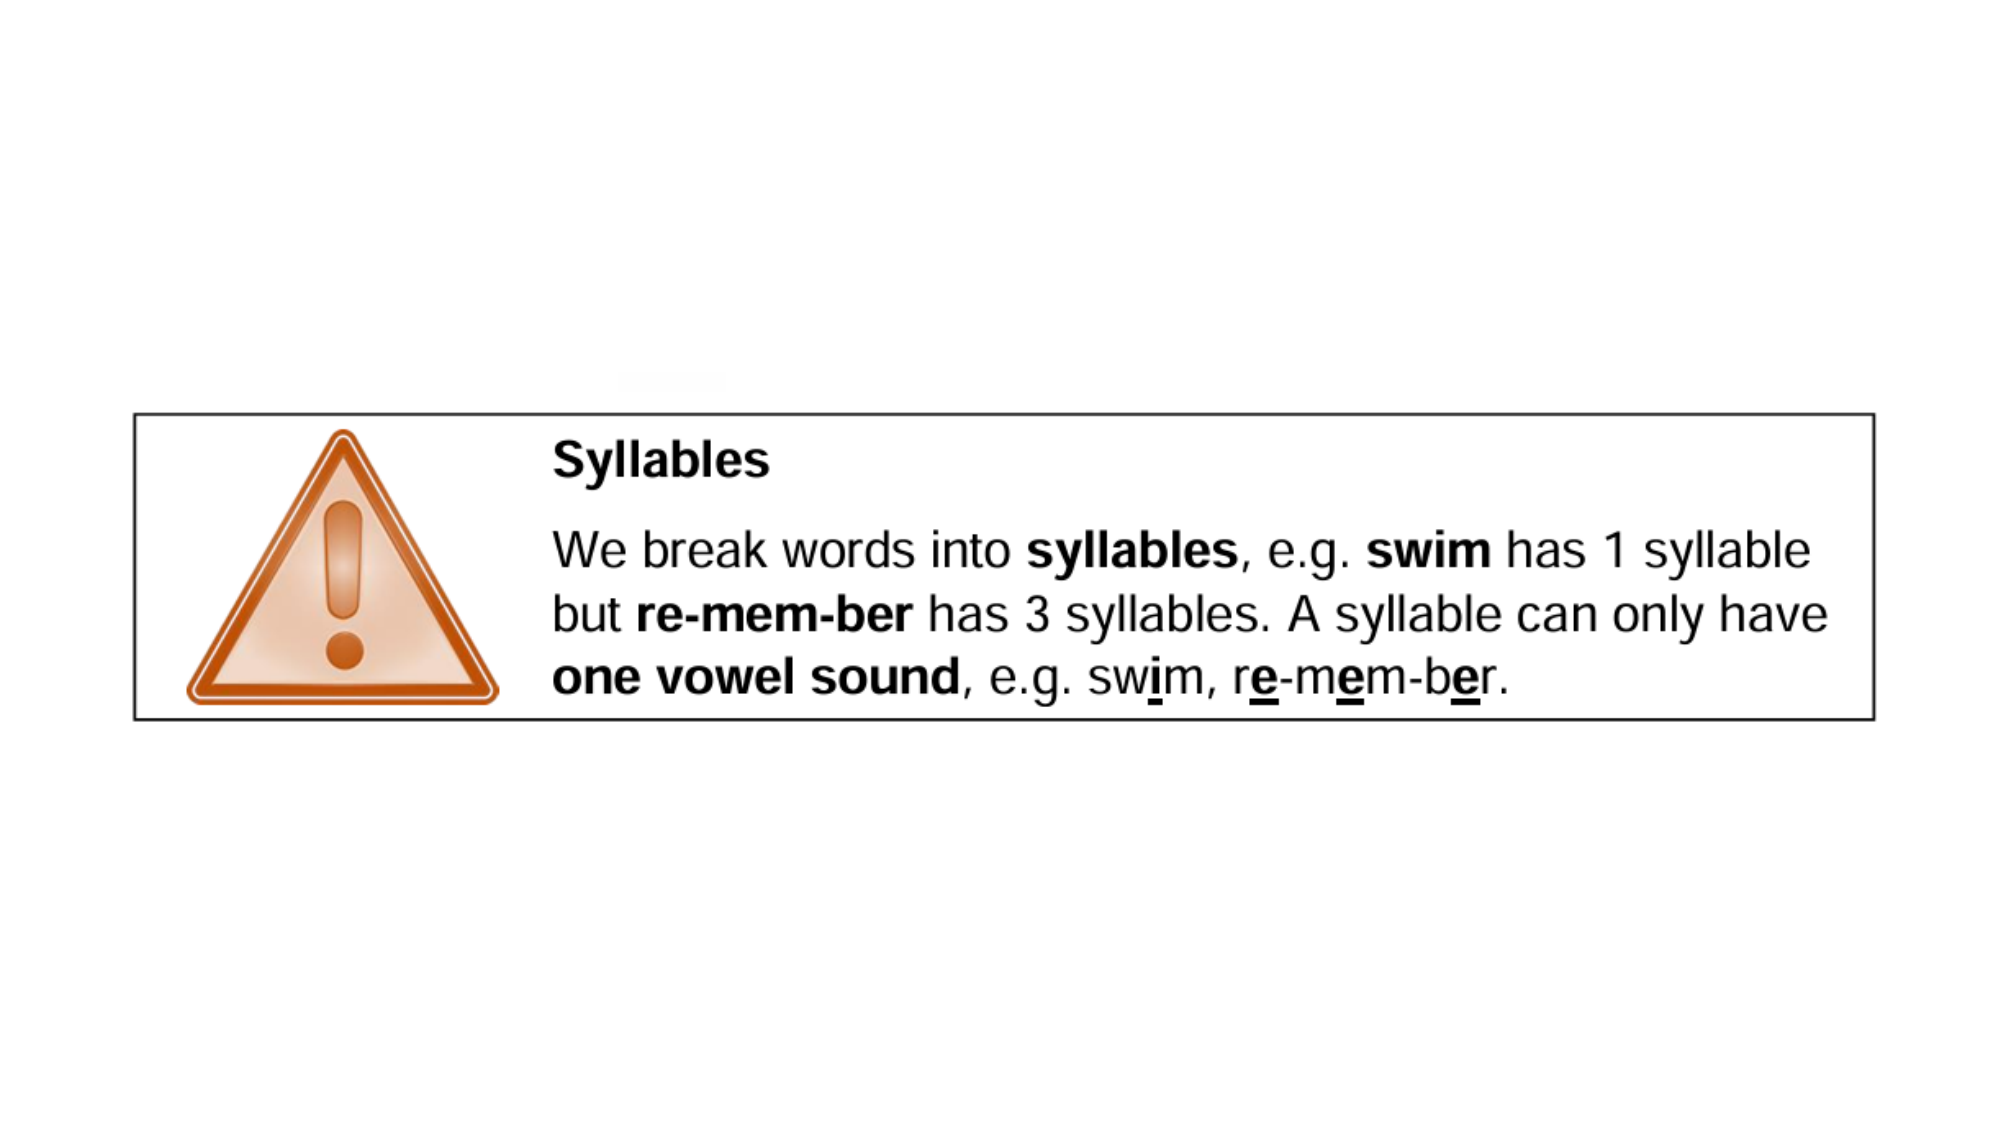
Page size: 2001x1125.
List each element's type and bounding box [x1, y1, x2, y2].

picture [104, 371, 1895, 754]
